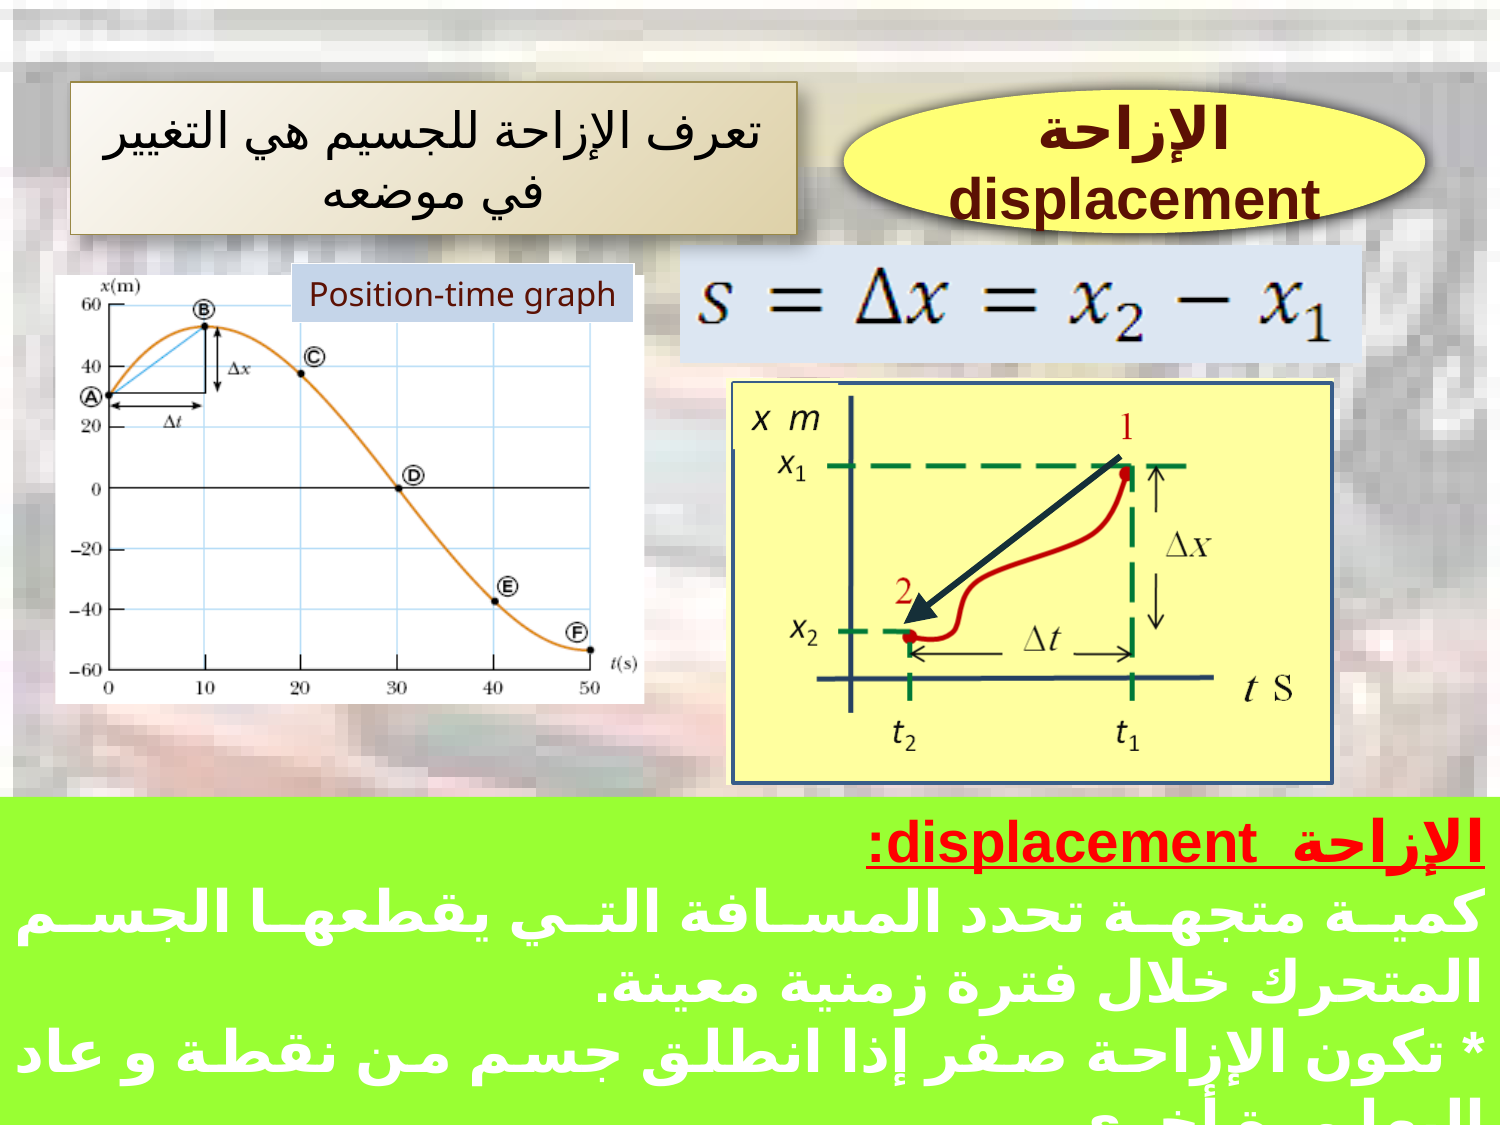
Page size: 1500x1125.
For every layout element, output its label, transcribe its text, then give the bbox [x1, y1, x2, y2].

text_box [903, 455, 1121, 625]
text_box الإزاحة displacement: كمية متجهة تحدد المسافة التي يقطعها الجسم المتحرك خلال فترة زمنية معينة. * تكون الإزاحة صفر إذا انطلق جسم من نقطة و عاد إليها مرة أخرى. [0, 796, 1500, 1125]
text_box Position-time graph [291, 263, 635, 274]
text_box الإزاحة displacement [841, 87, 1428, 236]
picture [0, 0, 1500, 796]
text_box تعرف الإزاحة للجسيم هي التغيير في موضعه [70, 81, 798, 235]
